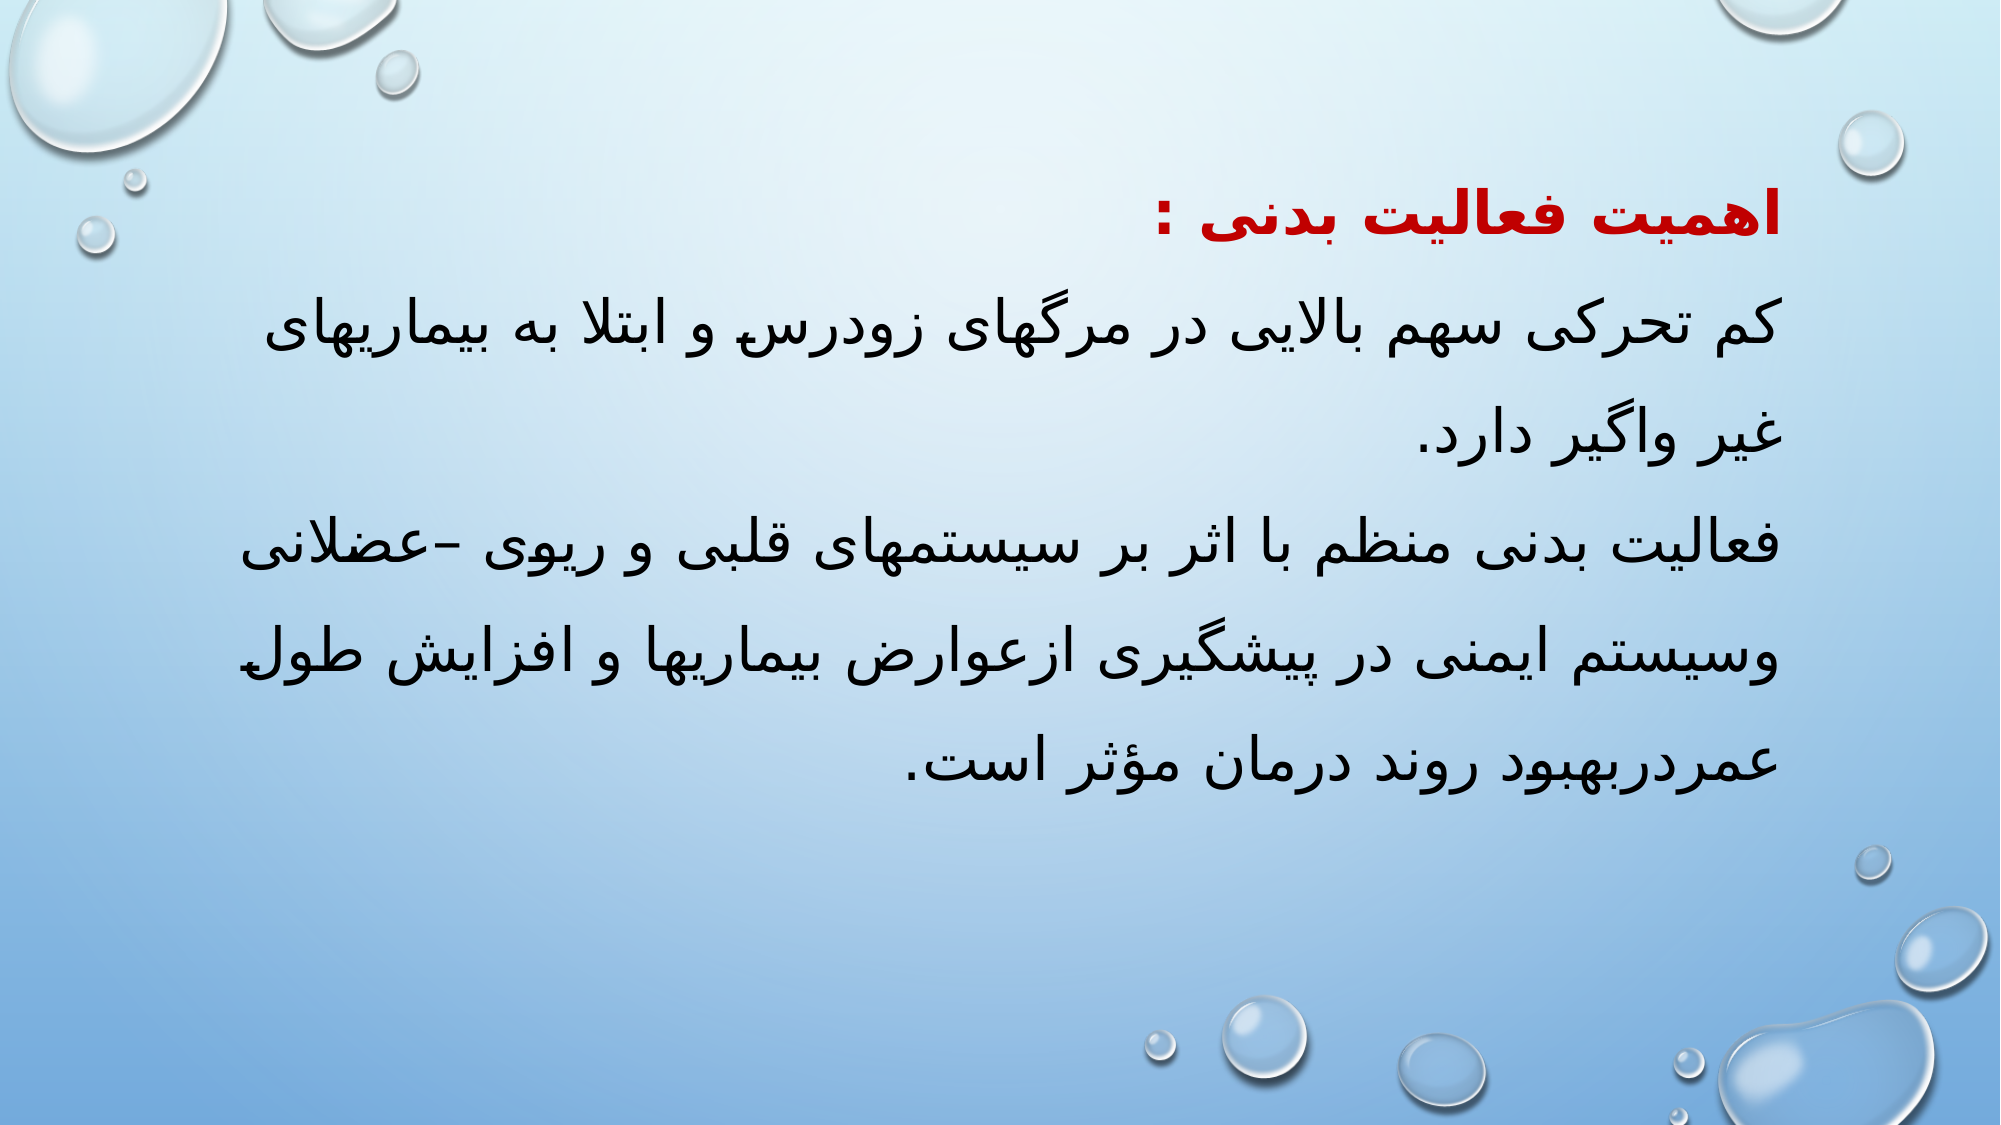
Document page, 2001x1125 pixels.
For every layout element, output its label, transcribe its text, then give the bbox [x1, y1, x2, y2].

picture [0, 0, 2000, 1125]
title اهمیت فعالیت بدنی : کم تحرکی سهم بالایی در مرگهای زودرس و ابتلا به بیماریهای غیر واگیر دارد. فعالیت بدنی منظم با اثر بر سیستمهای قلبی و ریوی –عضلانی وسیستم ایمنی در پیشگیری ازعوارض بیماریها و افزایش طول عمردربهبود روند درمان مؤثر است. [154, 128, 1799, 1053]
